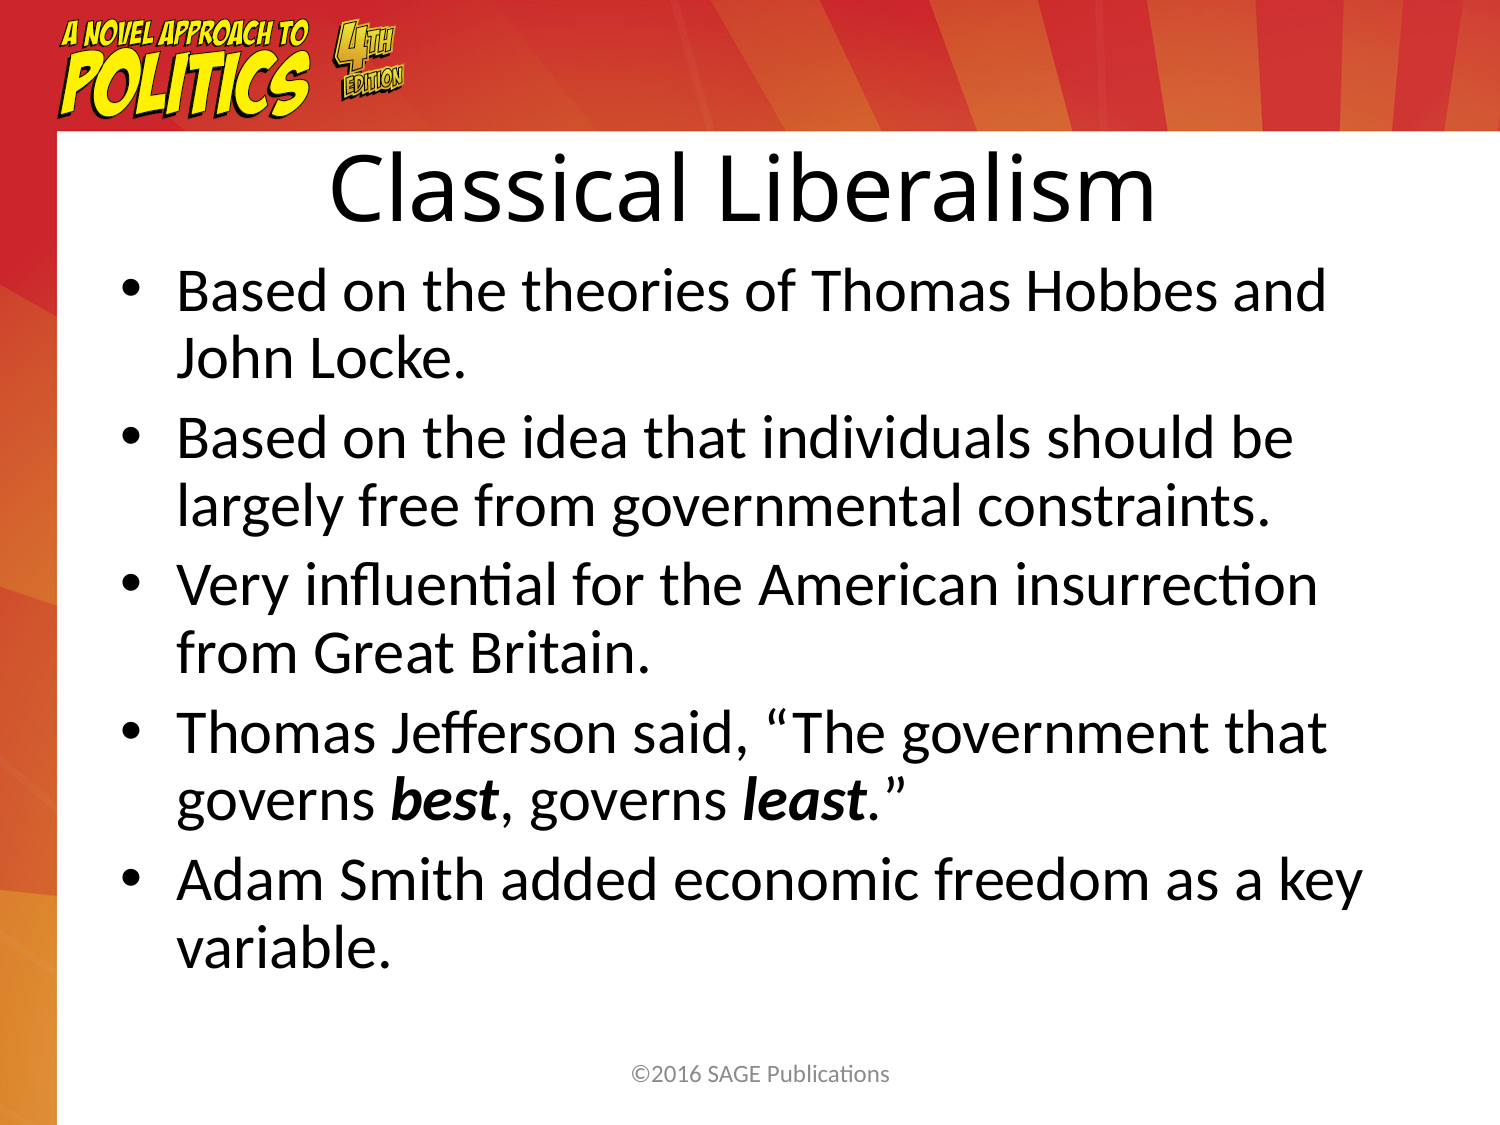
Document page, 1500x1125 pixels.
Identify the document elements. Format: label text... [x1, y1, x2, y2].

picture [0, 0, 1500, 1125]
list Based on the theories of Thomas Hobbes and John Locke. Based on the idea that individuals should be largely free from governmental constraints. Very influential for the American insurrection from Great Britain. Thomas Jefferson said, “The government that governs best, governs least.” Adam Smith added economic freedom as a key variable. [105, 249, 1431, 1025]
title Classical Liberalism [75, 116, 1413, 254]
